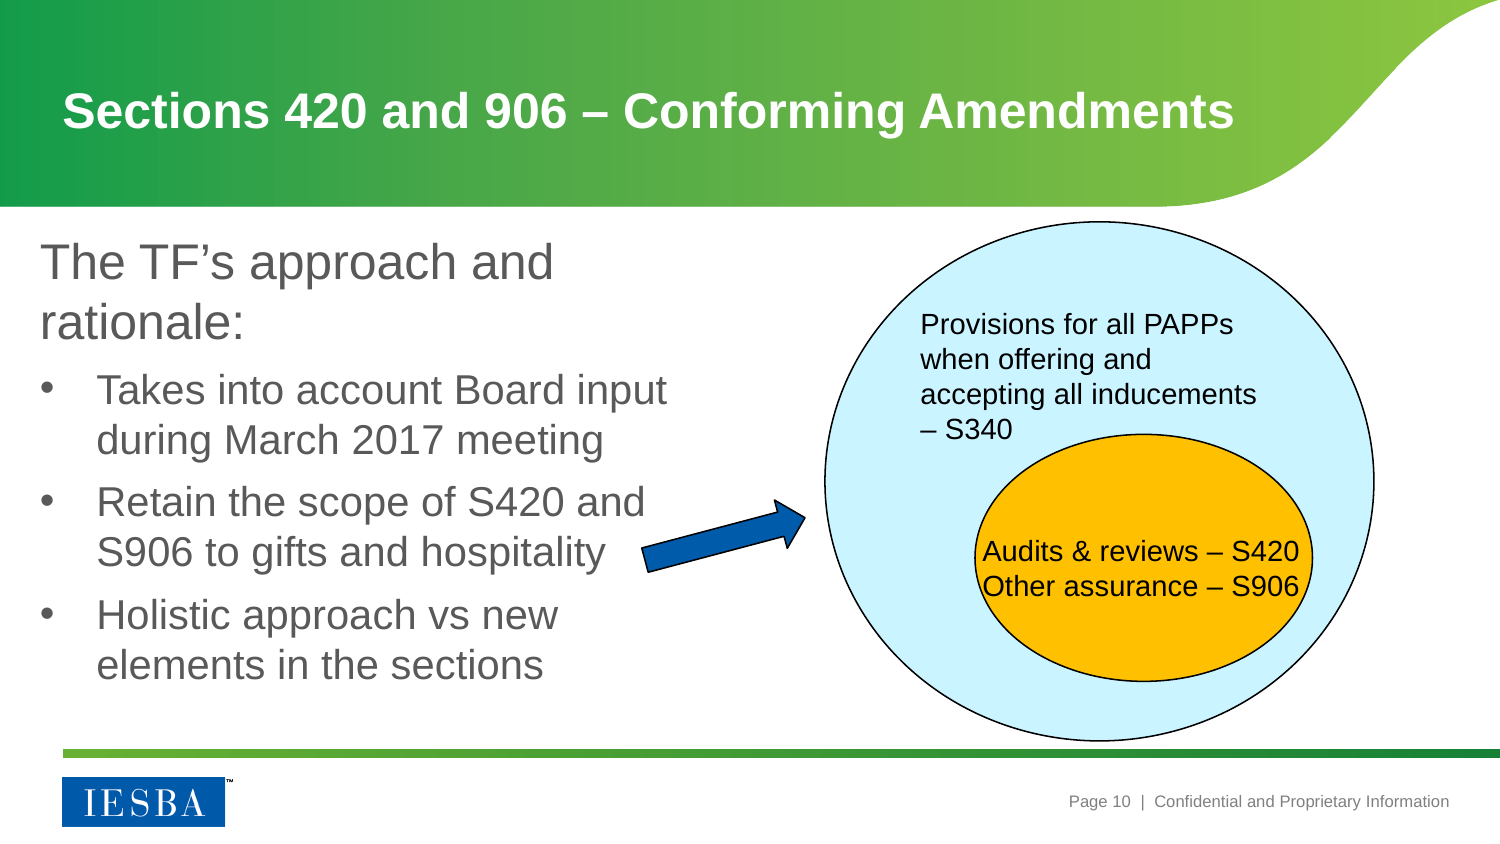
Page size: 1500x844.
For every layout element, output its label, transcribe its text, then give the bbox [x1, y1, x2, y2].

text_box Audits & reviews – S420 Other assurance – S906 [949, 524, 1333, 610]
text_box [990, 610, 1297, 682]
text_box [641, 500, 806, 573]
picture [62, 777, 233, 827]
text_box [981, 434, 1307, 524]
list The TF’s approach and rationale: Takes into account Board input during March 2017 meeting Retain the scope of S420 and S906 to gifts and hospitality Holistic approach vs new elements in the sections [24, 222, 713, 747]
picture [0, 0, 1500, 207]
text_box Provisions for all PAPPs when offering and accepting all inducements – S340 [824, 221, 1374, 741]
title Sections 420 and 906 – Conforming Amendments [62, 75, 1300, 142]
